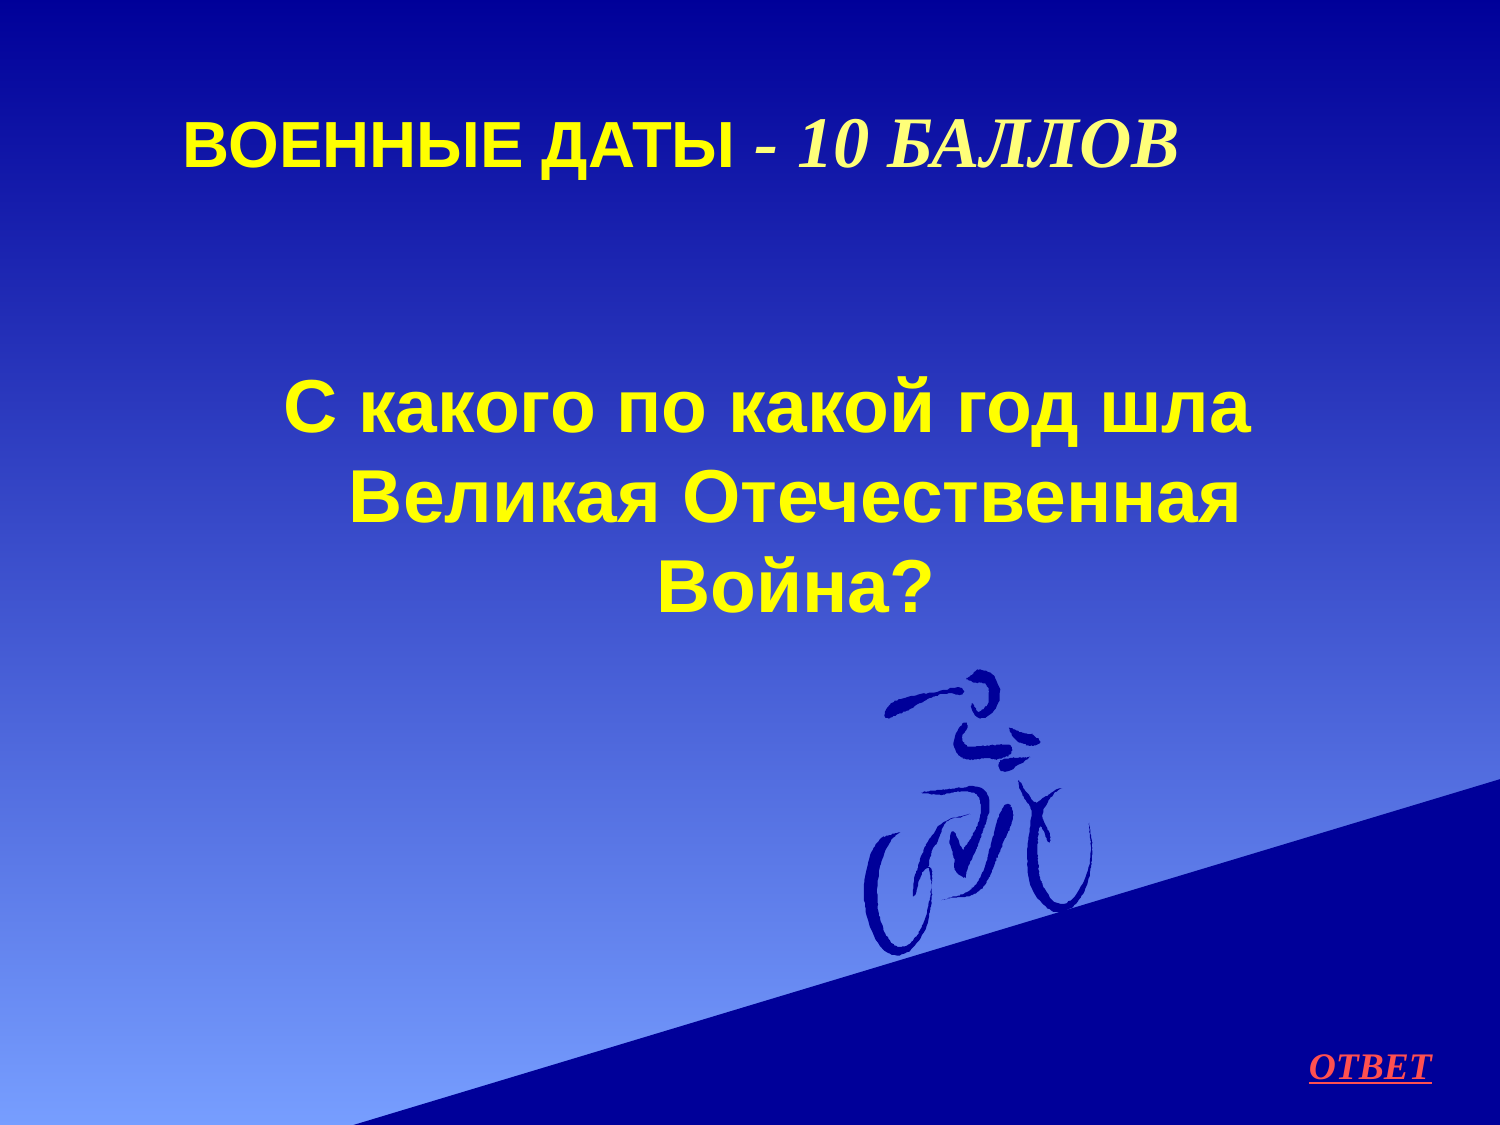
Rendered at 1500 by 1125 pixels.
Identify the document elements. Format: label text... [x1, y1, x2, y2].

text_box ОТВЕТ [1294, 1034, 1447, 1095]
list С какого по какой год шла Великая Отечественная Война? [135, 349, 1400, 728]
title Военные даты - 10 баллов [149, 0, 1500, 278]
